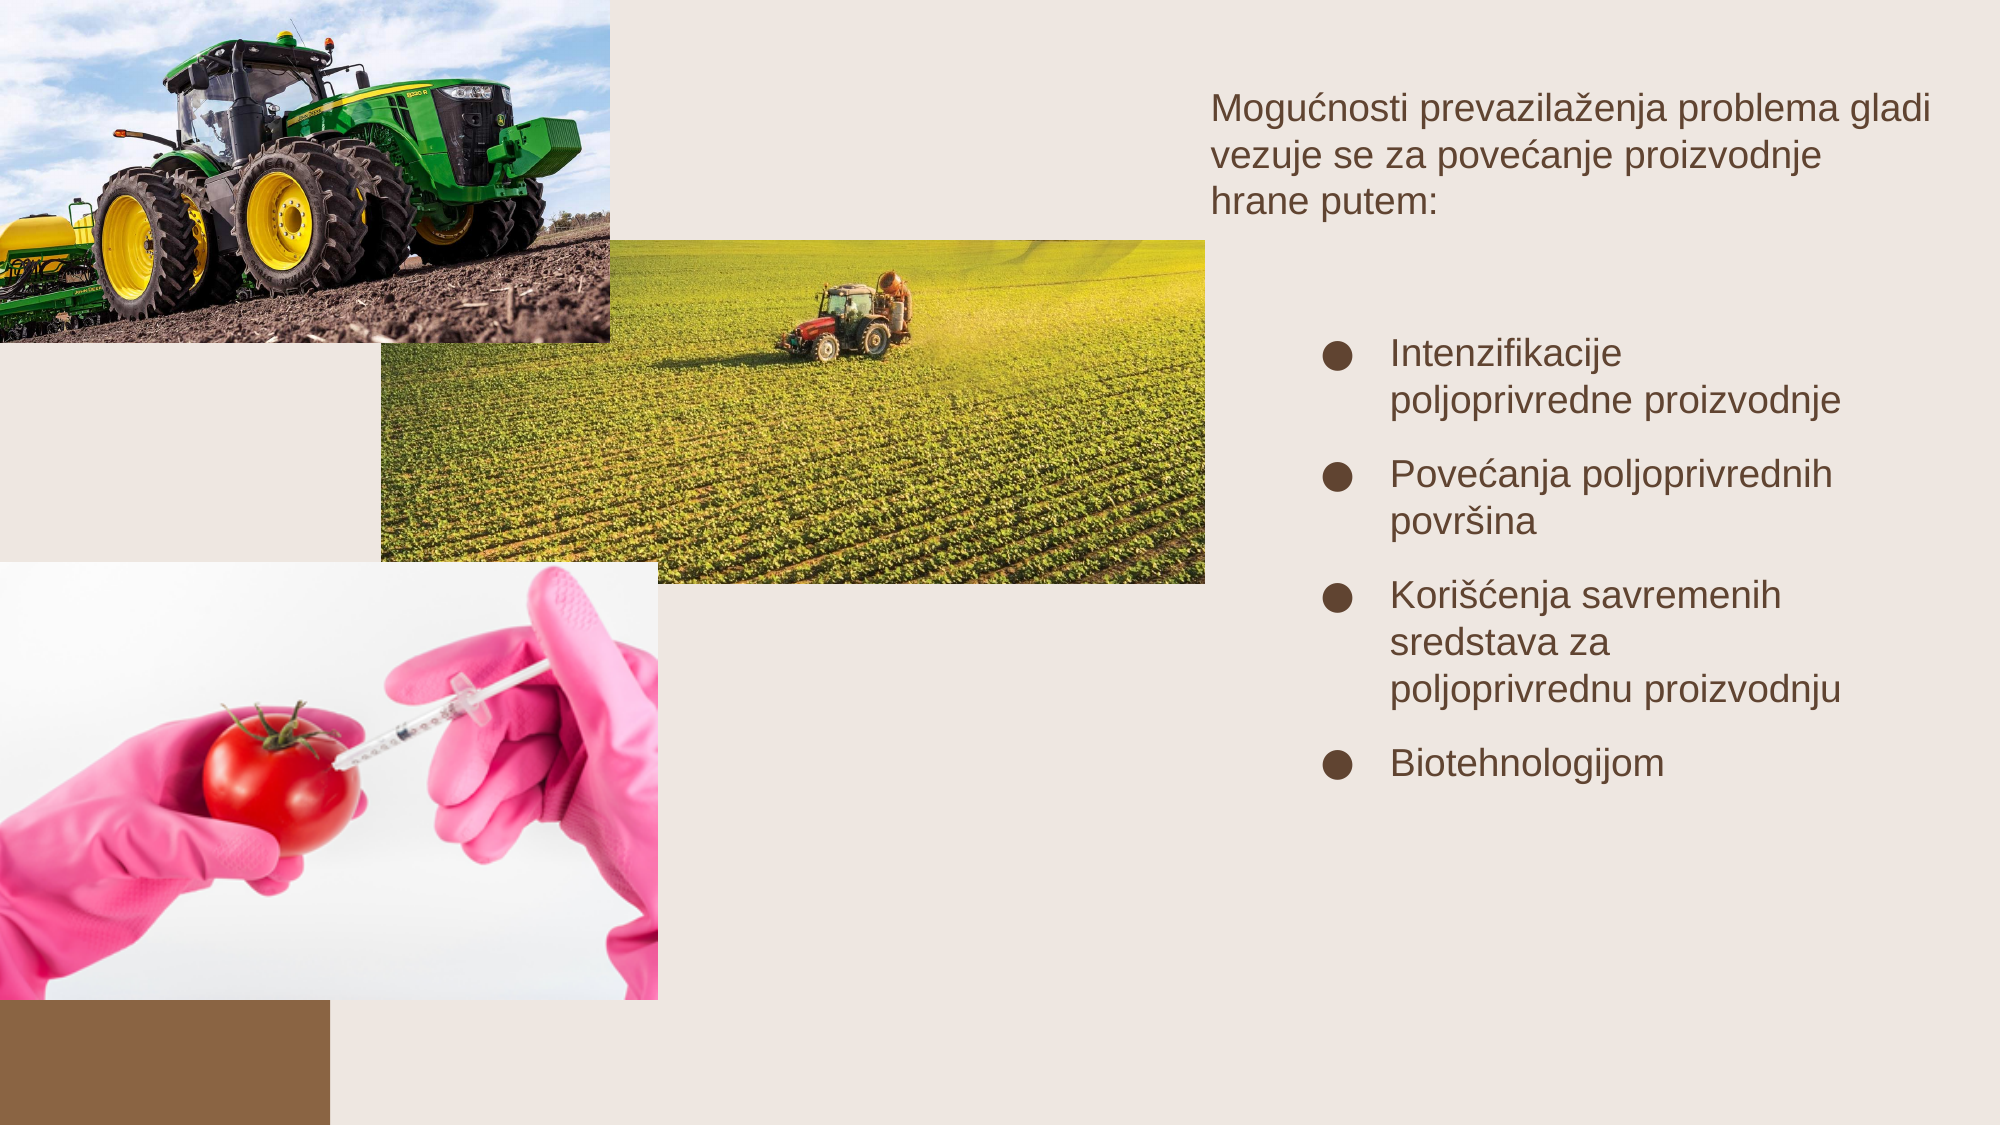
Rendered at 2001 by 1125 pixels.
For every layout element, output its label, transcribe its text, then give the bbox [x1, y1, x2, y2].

picture [0, 0, 1205, 1000]
title Mogućnosti prevazilaženja problema gladi vezuje se za povećanje proizvodnje hrane putem: [1190, 62, 1952, 179]
list Intenzifikacije poljoprivredne proizvodnje Povećanja poljoprivrednih površina Korišćenja savremenih sredstava za poljoprivrednu proizvodnju Biotehnologijom [1270, 308, 1872, 483]
